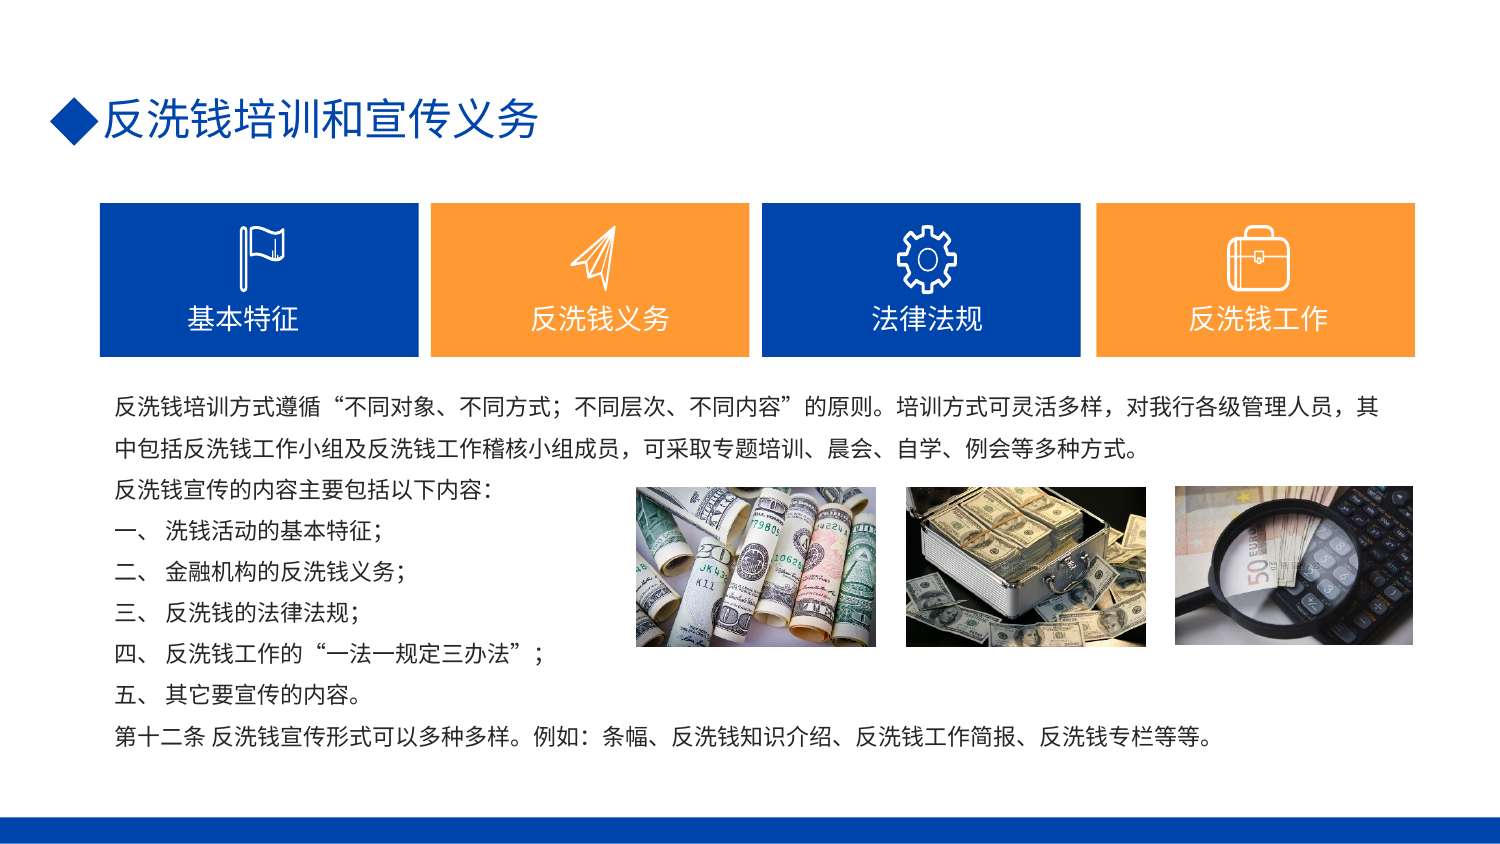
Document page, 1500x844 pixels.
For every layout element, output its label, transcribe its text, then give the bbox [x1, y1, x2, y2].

text_box 反洗钱培训方式遵循“不同对象、不同方式；不同层次、不同内容”的原则。培训方式可灵活多样，对我行各级管理人员，其中包括反洗钱工作小组及反洗钱工作稽核小组成员，可采取专题培训、晨会、自学、例会等多种方式。 反洗钱宣传的内容主要包括以下内容： 一、 洗钱活动的基本特征； 二、 金融机构的反洗钱义务； 三、 反洗钱的法律法规； 四、 反洗钱工作的“一法一规定三办法”； 五、 其它要宣传的内容。 第十二条 反洗钱宣传形式可以多种多样。例如：条幅、反洗钱知识介绍、反洗钱工作简报、反洗钱专栏等等。 [99, 371, 1415, 758]
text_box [99, 203, 1415, 357]
text_box 反洗钱培训和宣传义务 [87, 84, 821, 152]
picture [1175, 486, 1413, 645]
picture [636, 487, 876, 647]
picture [905, 487, 1146, 647]
